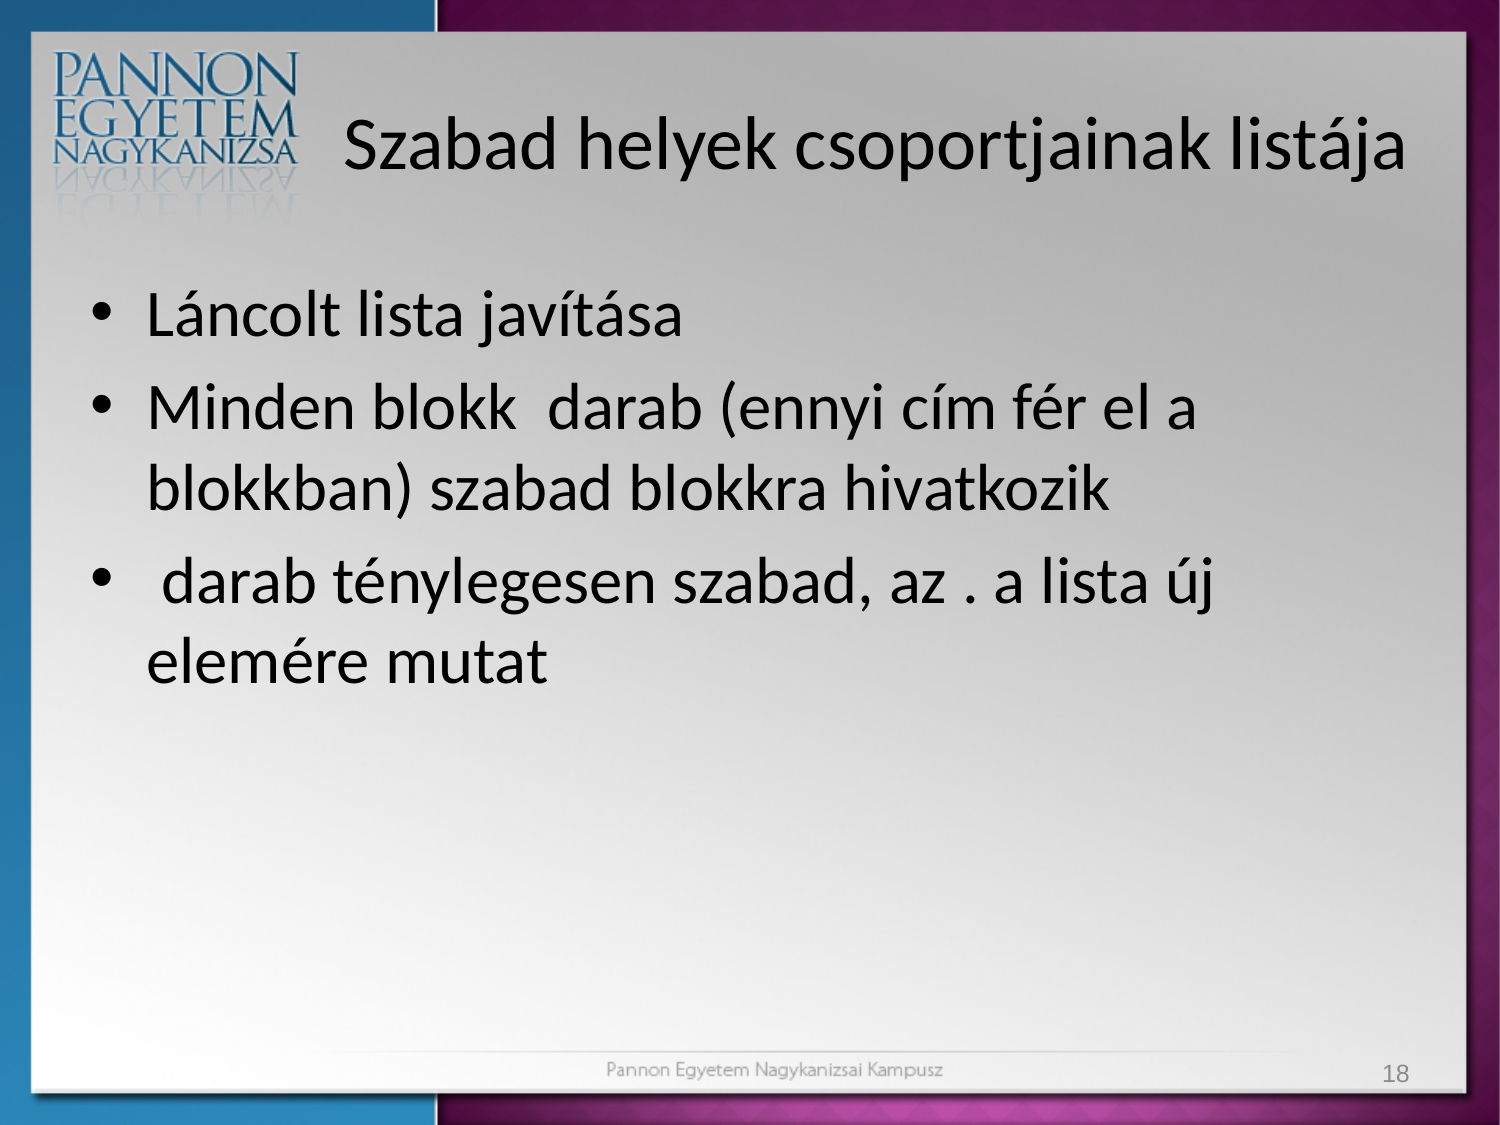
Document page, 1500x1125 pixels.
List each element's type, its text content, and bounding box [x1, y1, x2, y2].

picture [0, 0, 1500, 1125]
slide_number 18 [1074, 1042, 1425, 1103]
title Szabad helyek csoportjainak listája [328, 45, 1425, 233]
